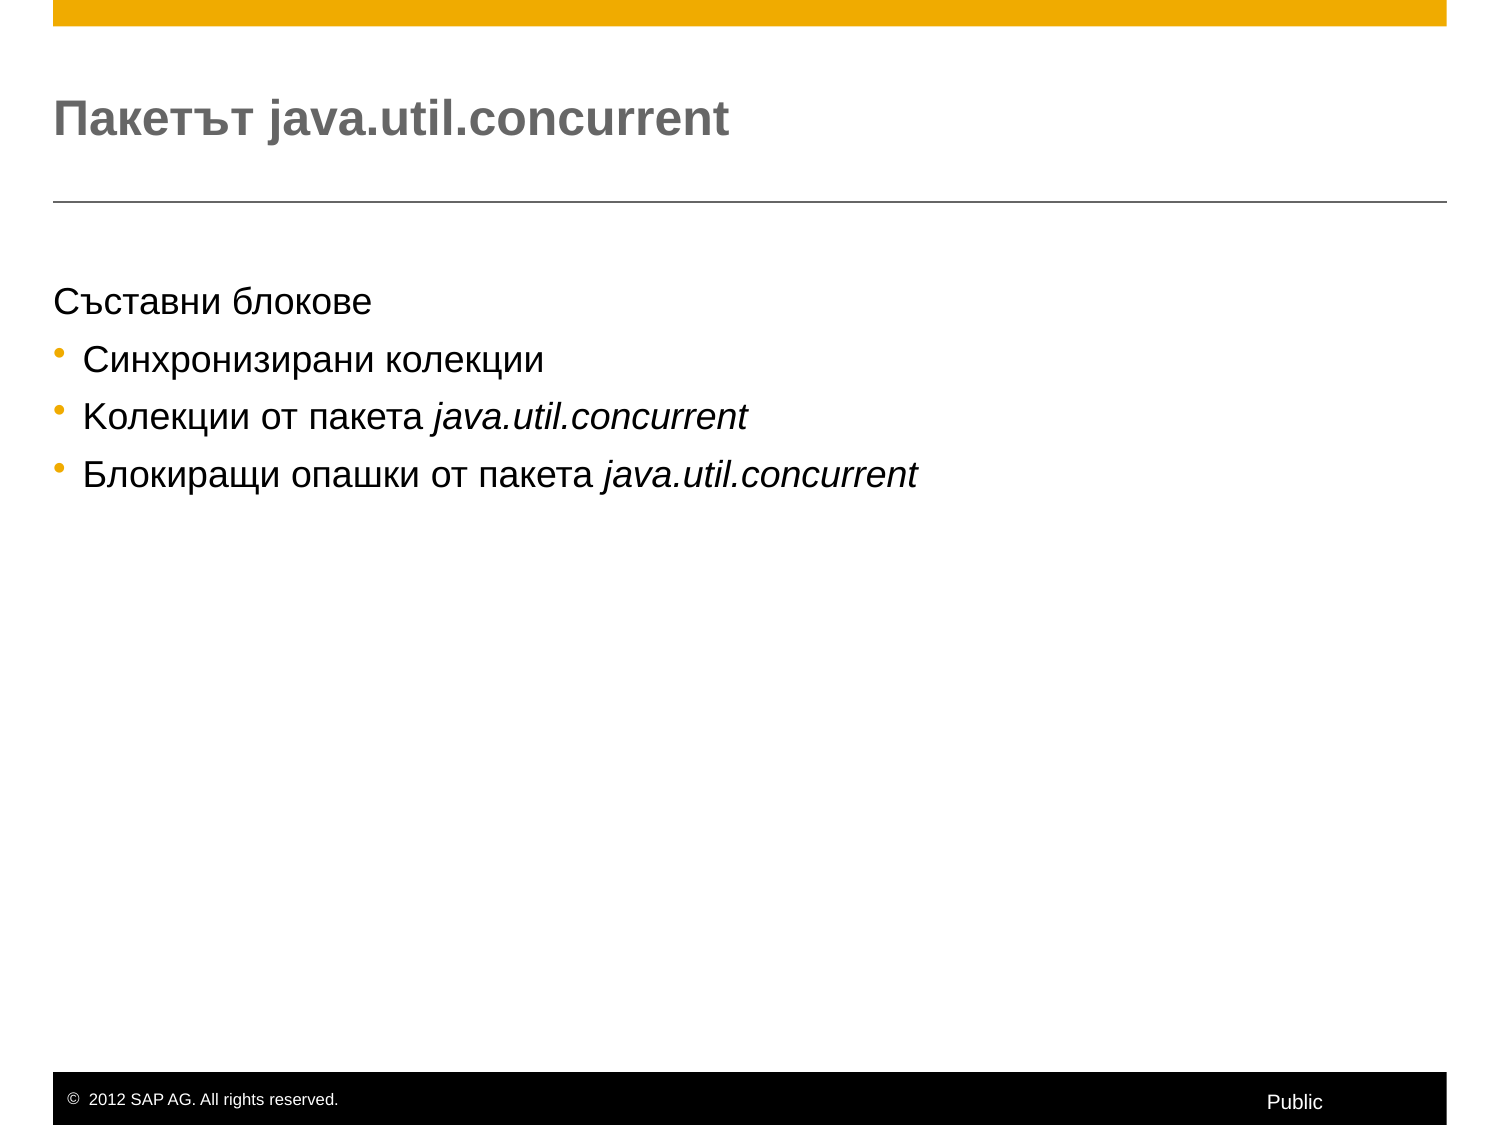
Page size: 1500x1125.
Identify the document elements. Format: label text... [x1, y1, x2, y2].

title Пакетът java.util.concurrent [53, 53, 1447, 178]
list Съставни блокове Синхронизирани колекции Kолекции от пакета java.util.concurrent Блокиращи опашки от пакета java.util.concurrent [53, 277, 1447, 907]
